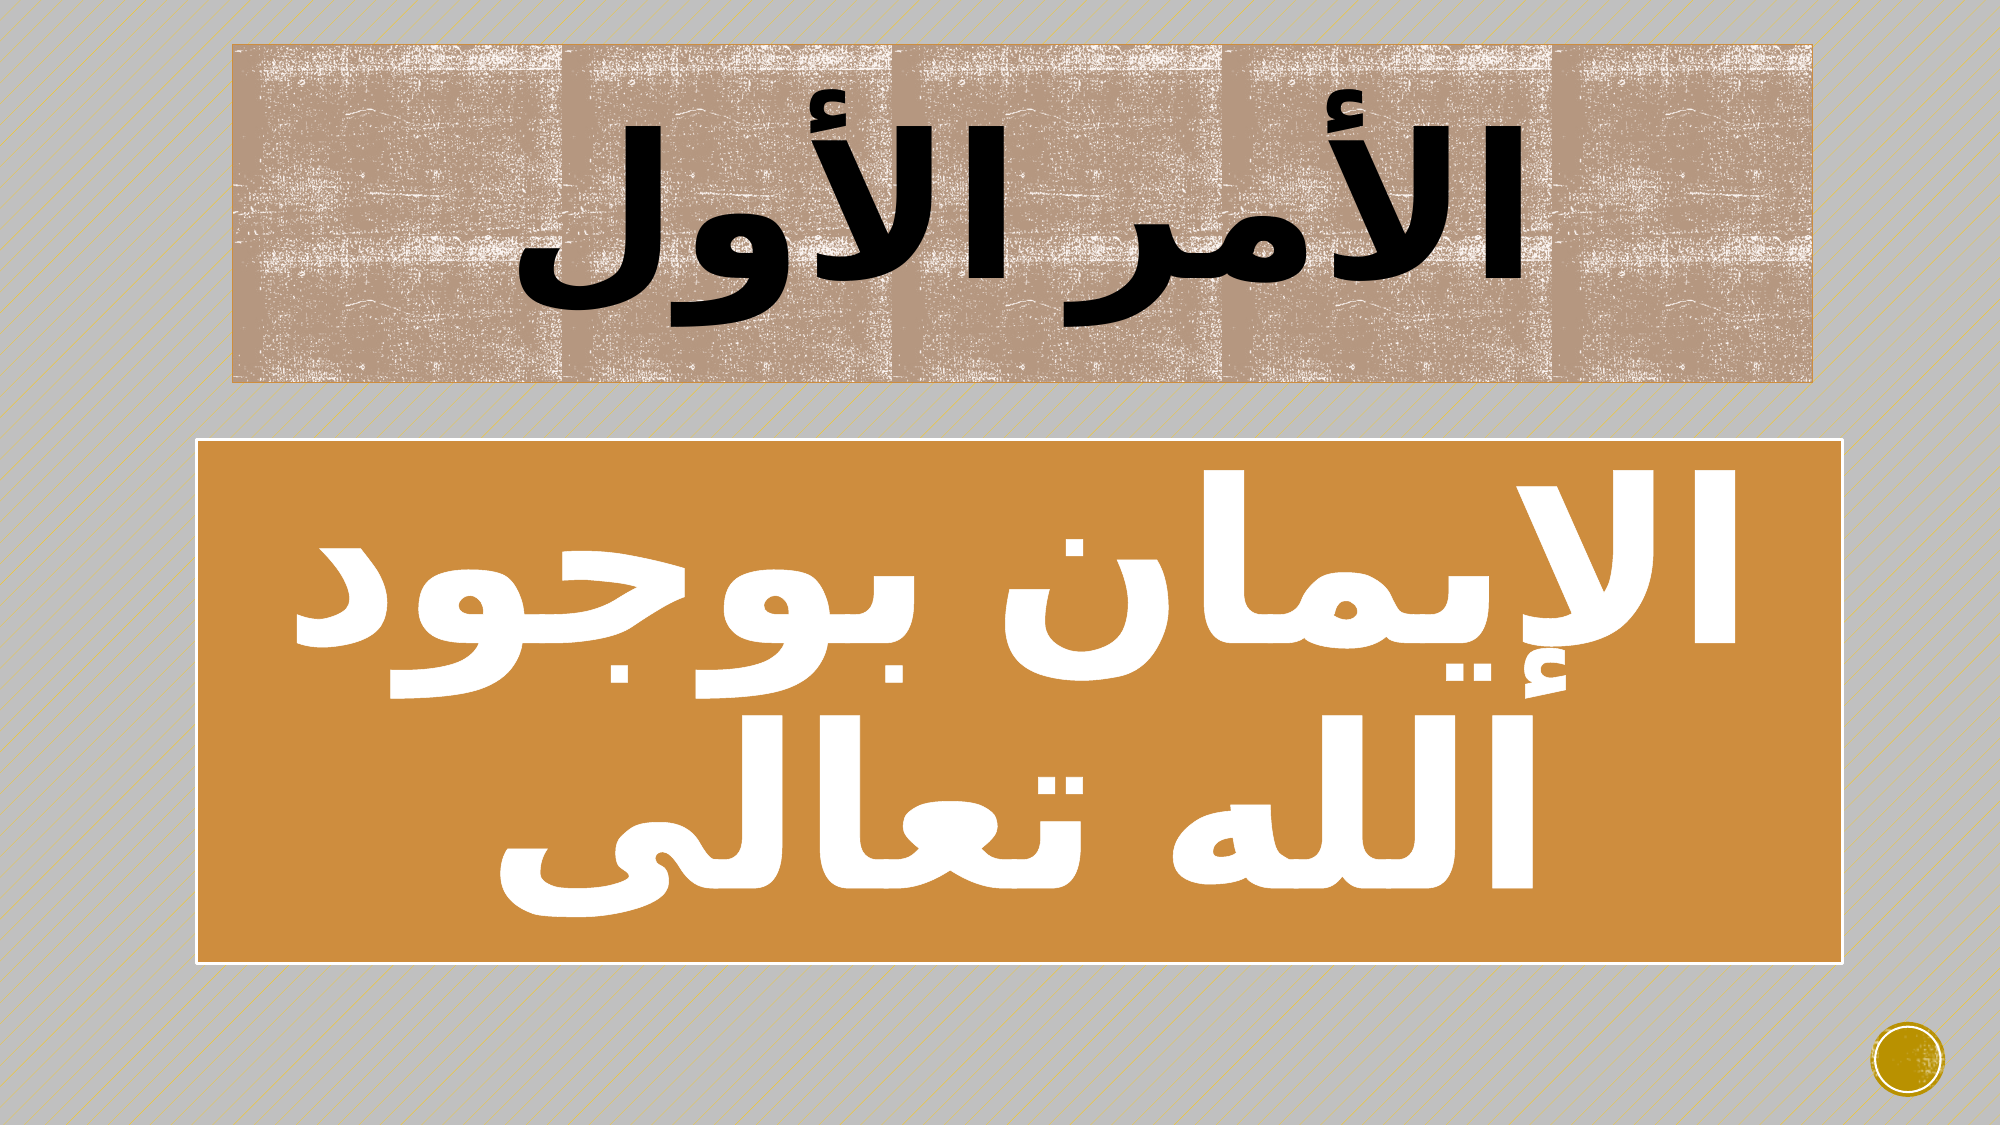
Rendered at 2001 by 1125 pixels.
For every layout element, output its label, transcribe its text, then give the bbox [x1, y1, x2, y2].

list الإيمان بوجود الله تعالى [195, 438, 1844, 965]
title الأمر الأول [232, 44, 1813, 383]
